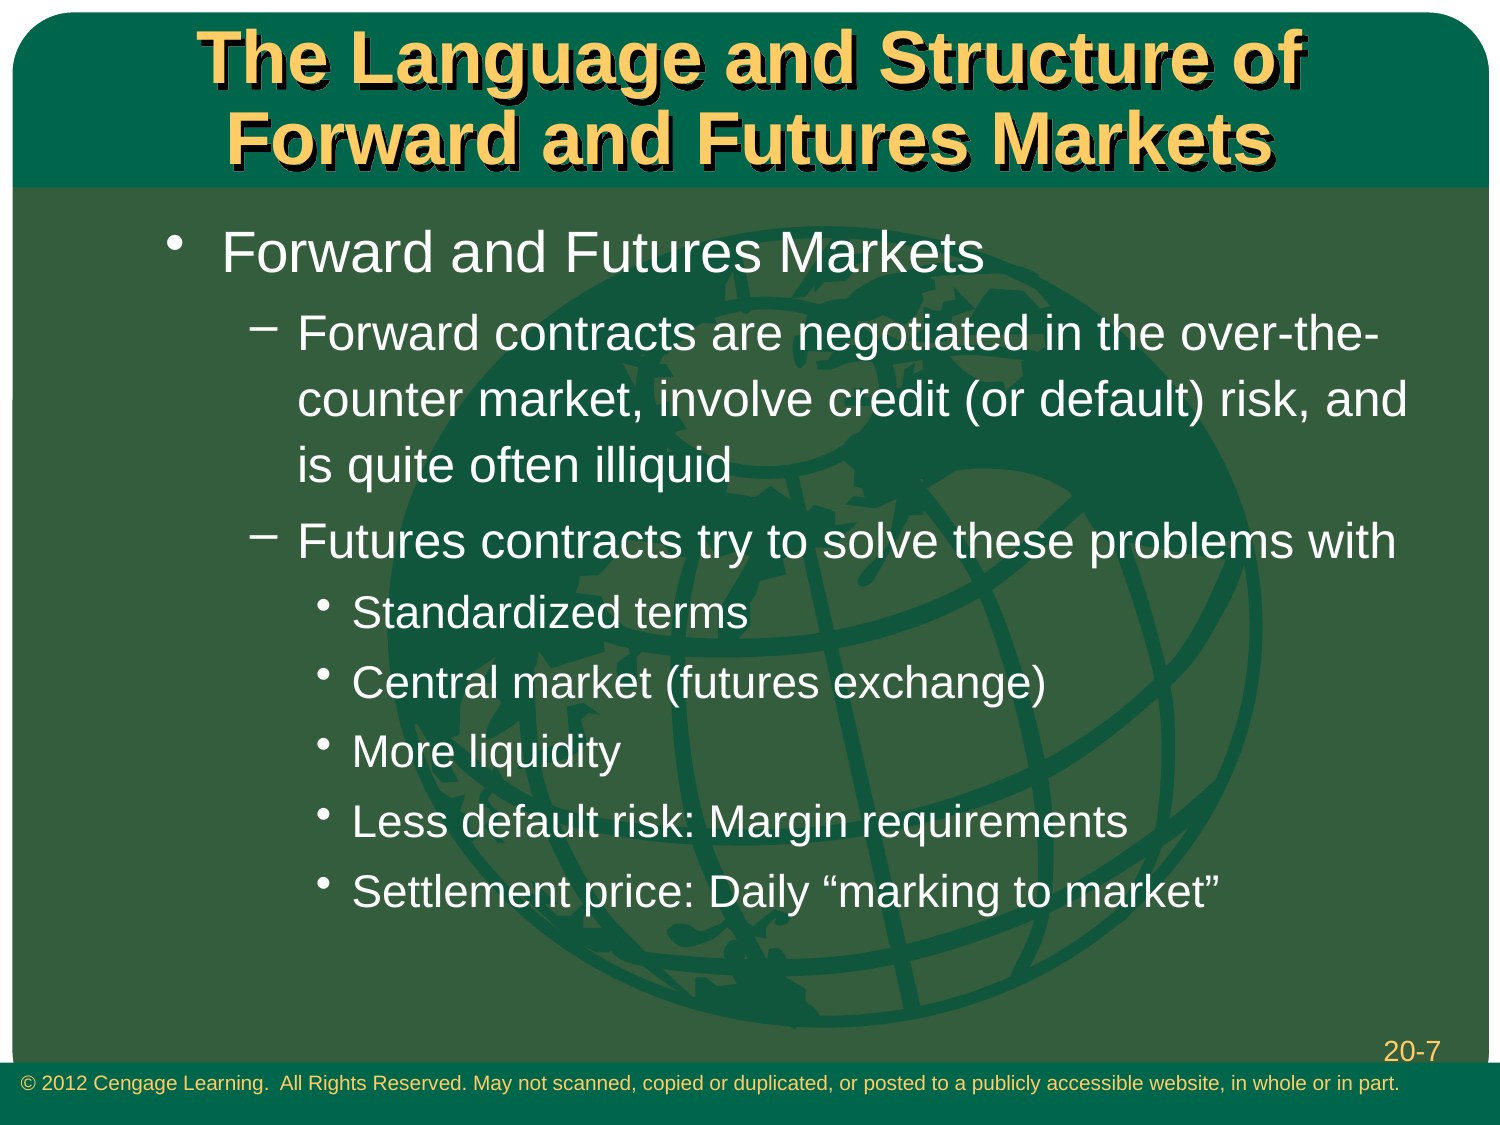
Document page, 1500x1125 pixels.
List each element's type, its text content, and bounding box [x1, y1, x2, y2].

list Forward and Futures Markets Forward contracts are negotiated in the over-the-counter market, involve credit (or default) risk, and is quite often illiquid Futures contracts try to solve these problems with Standardized terms Central market (futures exchange) More liquidity Less default risk: Margin requirements Settlement price: Daily “marking to market” [150, 200, 1463, 1050]
slide_number 20-7 [1325, 1025, 1500, 1062]
footer © 2012 Cengage Learning. All Rights Reserved. May not scanned, copied or duplicated, or posted to a publicly accessible website, in whole or in part. [0, 1062, 1500, 1125]
title The Language and Structure of Forward and Futures Markets [112, 0, 1388, 200]
